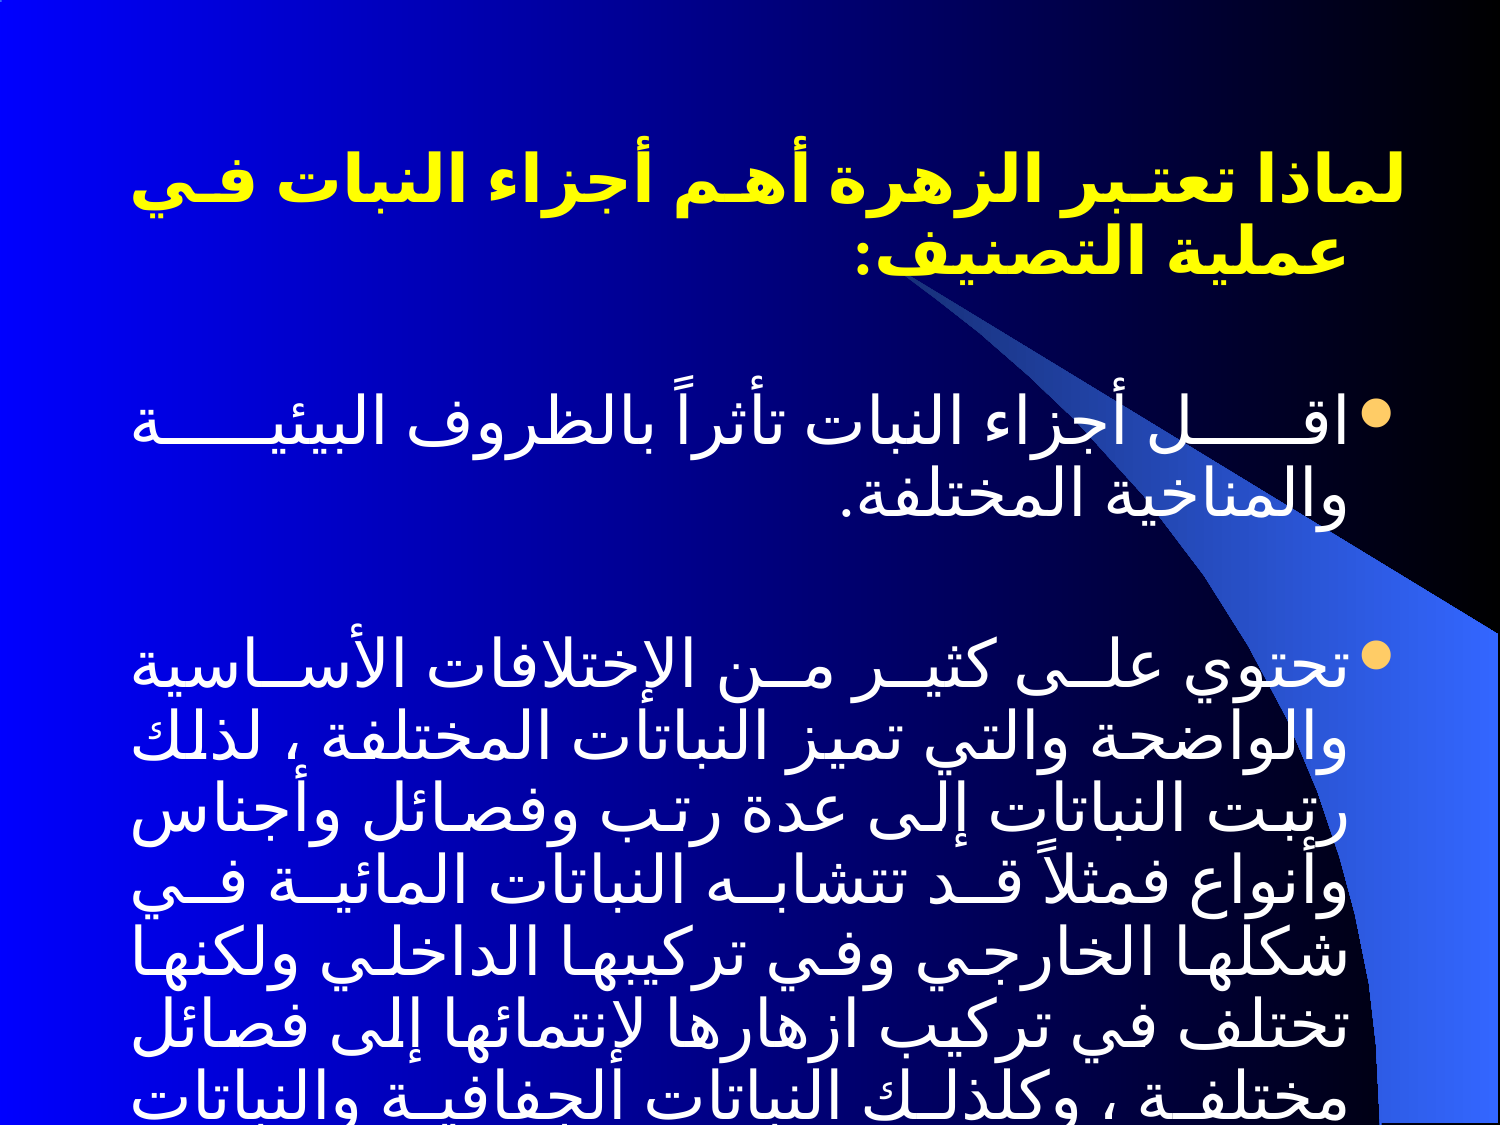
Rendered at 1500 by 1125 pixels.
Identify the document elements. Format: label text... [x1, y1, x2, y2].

list لماذا تعتبر الزهرة أهم أجزاء النبات في عملية التصنيف: اقل أجزاء النبات تأثراً بالظروف البيئية والمناخية المختلفة. تحتوي على كثير من الإختلافات الأساسية والواضحة والتي تميز النباتات المختلفة ، لذلك رتبت النباتات إلى عدة رتب وفصائل وأجناس وأنواع فمثلاً قد تتشابه النباتات المائية في شكلها الخارجي وفي تركيبها الداخلي ولكنها تختلف في تركيب ازهارها لإنتمائها إلى فصائل مختلفة ، وكلذلك النباتات الجفافية والنباتات المحبة للأملاح. [99, 137, 1438, 963]
